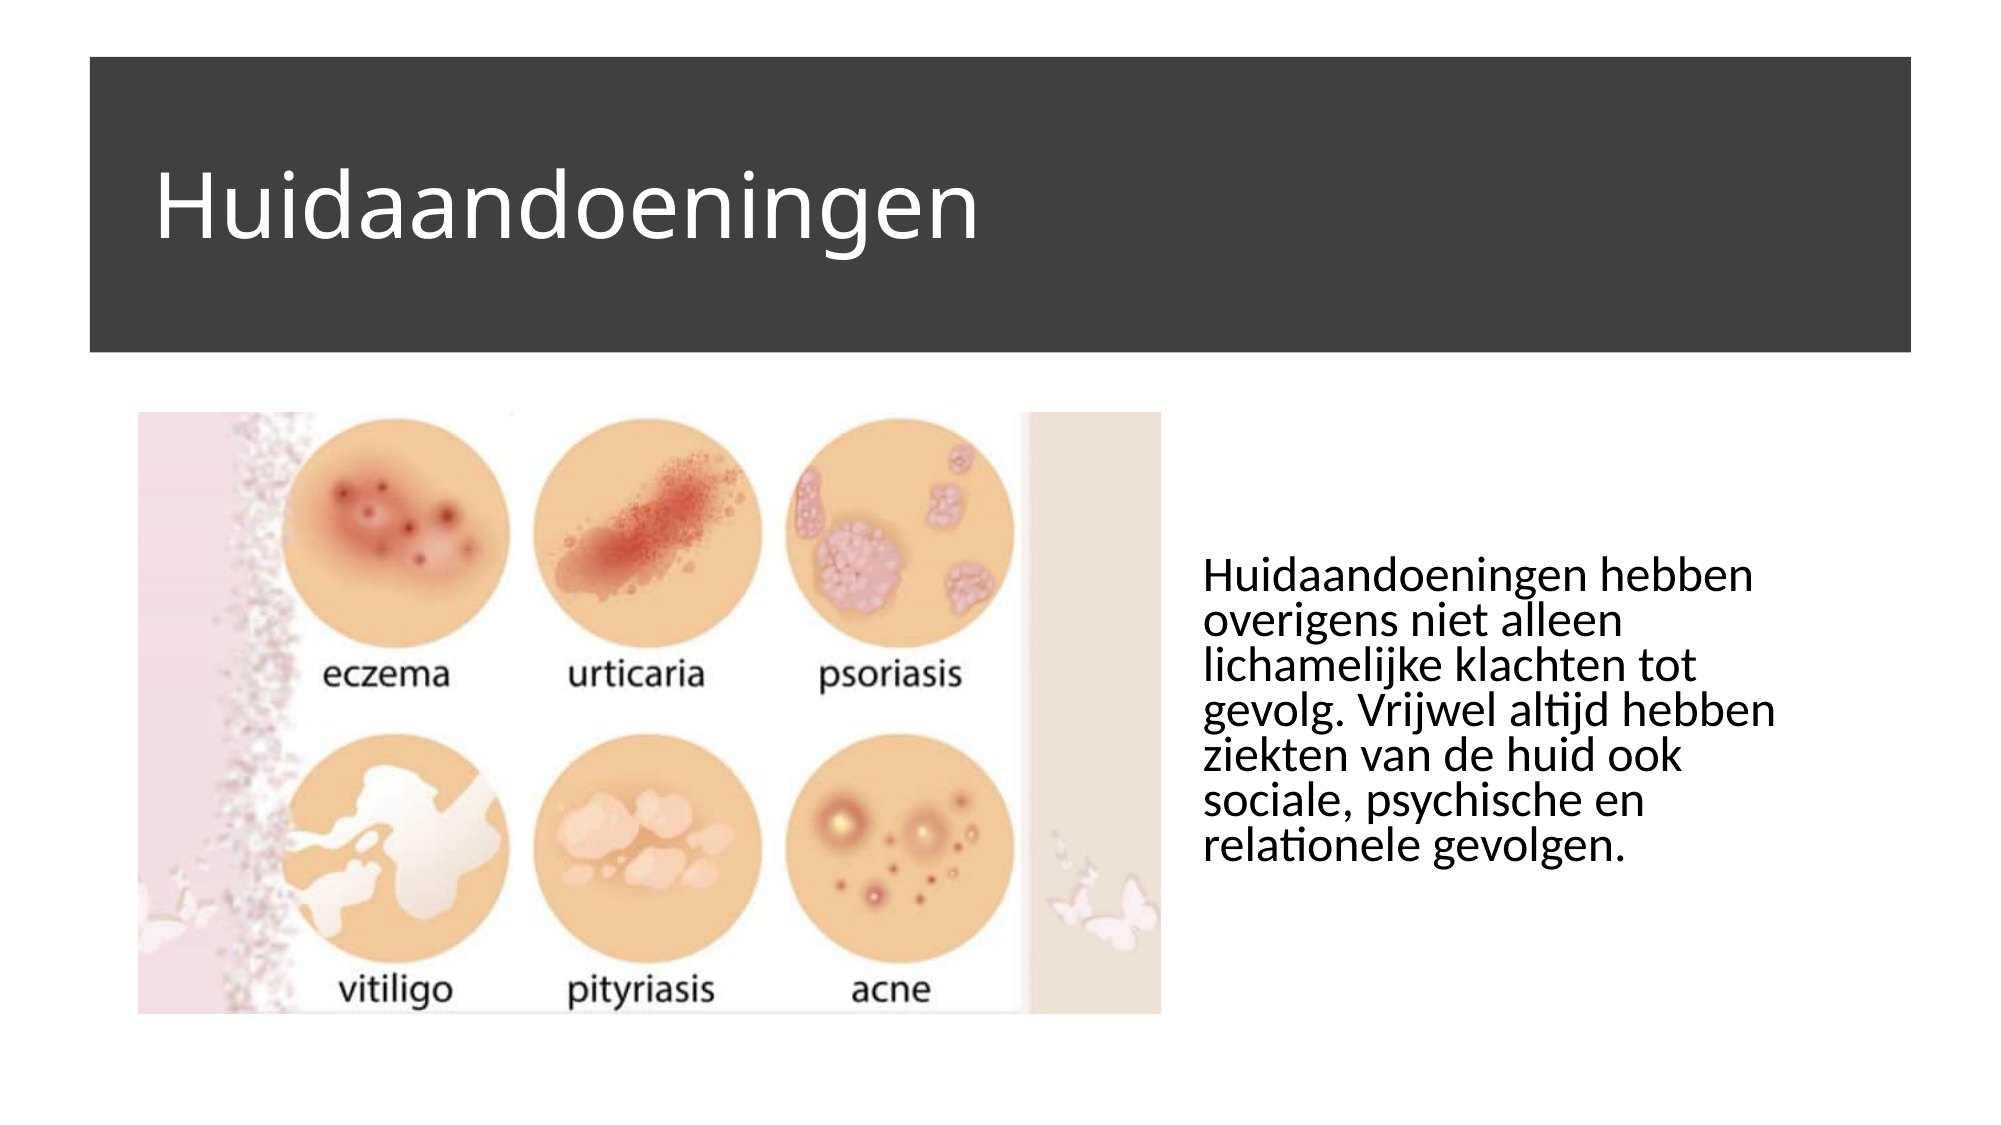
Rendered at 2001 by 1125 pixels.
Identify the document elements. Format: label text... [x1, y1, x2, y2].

title Huidaandoeningen [137, 96, 1863, 314]
text_box [89, 56, 1912, 353]
list Huidaandoeningen hebben overigens niet alleen lichamelijke klachten tot gevolg. Vrijwel altijd hebben ziekten van de huid ook sociale, psychische en relationele gevolgen. [1188, 412, 1812, 1014]
picture [137, 412, 1161, 1014]
